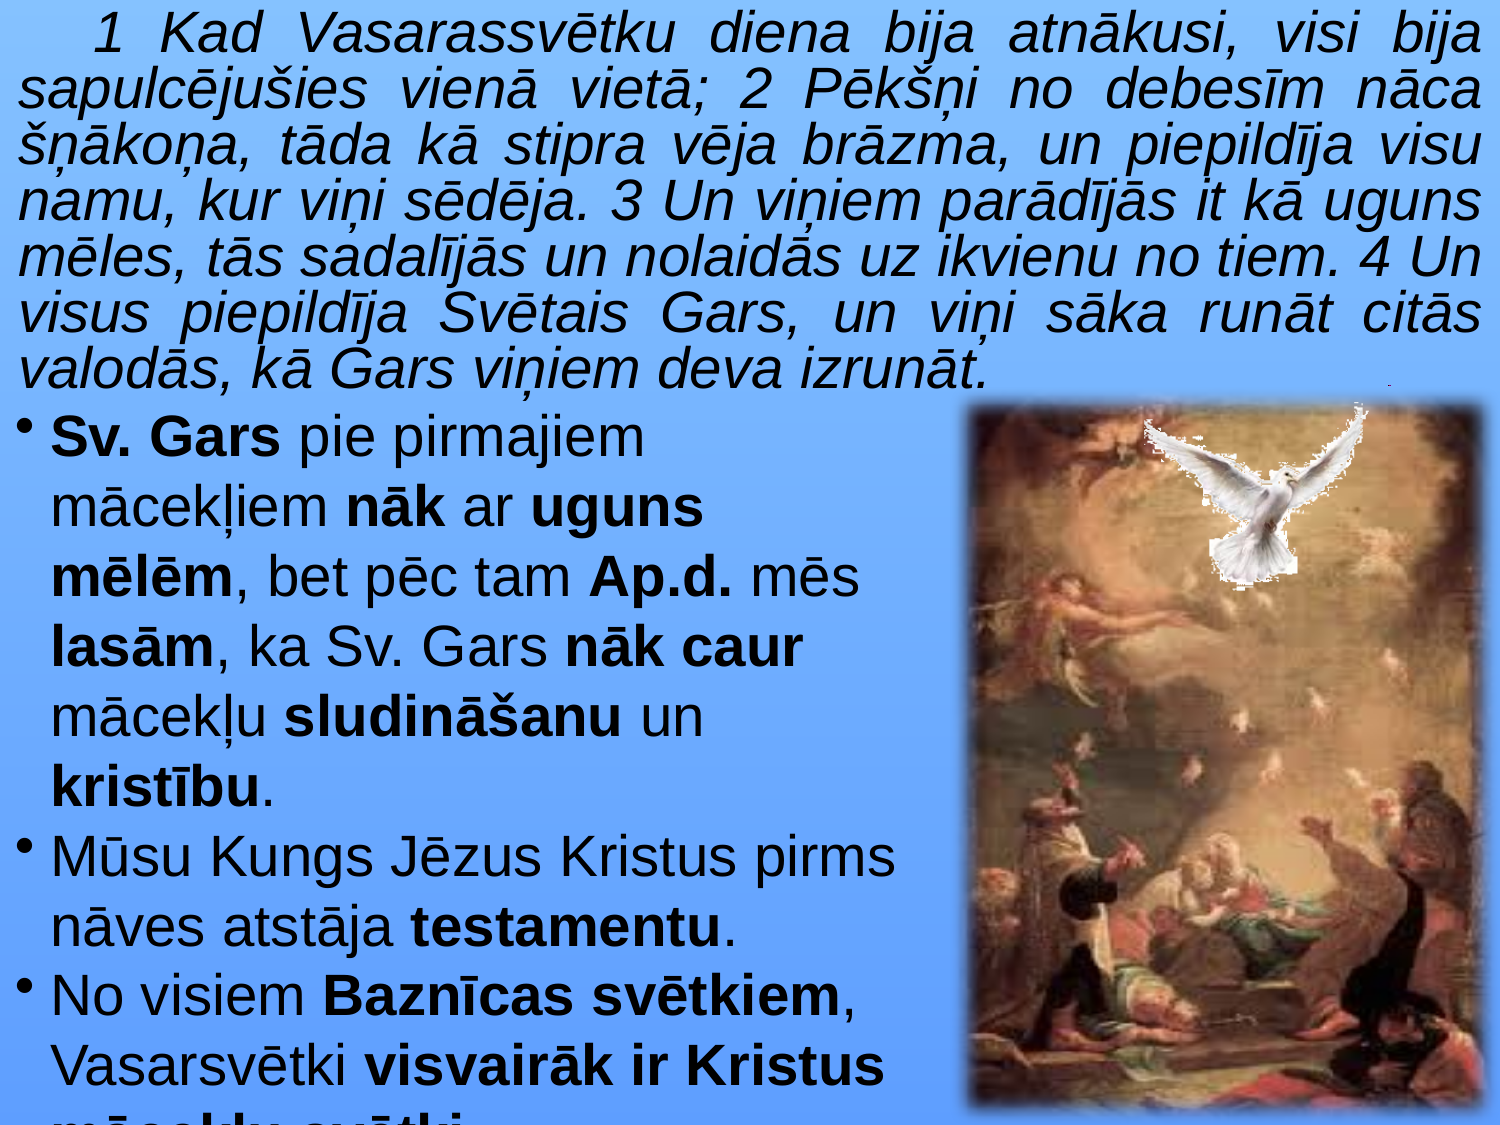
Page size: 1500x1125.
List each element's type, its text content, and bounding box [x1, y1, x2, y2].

text_box Sv. Gars pie pirmajiem mācekļiem nāk ar uguns mēlēm, bet pēc tam Ap.d. mēs lasām, ka Sv. Gars nāk caur mācekļu sludināšanu un kristību. Mūsu Kungs Jēzus Kristus pirms nāves atstāja testamentu. No visiem Baznīcas svētkiem, Vasarsvētki visvairāk ir Kristus mācekļu svētki. [0, 390, 916, 1125]
picture [948, 385, 1500, 1125]
list 1 Kad Vasarassvētku diena bija atnākusi, visi bija sapulcējušies vienā vietā; 2 Pēkšņi no debesīm nāca šņākoņa, tāda kā stipra vēja brāzma, un piepildīja visu namu, kur viņi sēdēja. 3 Un viņiem parādījās it kā uguns mēles, tās sadalījās un nolaidās uz ikvienu no tiem. 4 Un visus piepildīja Svētais Gars, un viņi sāka runāt citās valodās, kā Gars viņiem deva izrunāt. [0, 0, 1500, 256]
